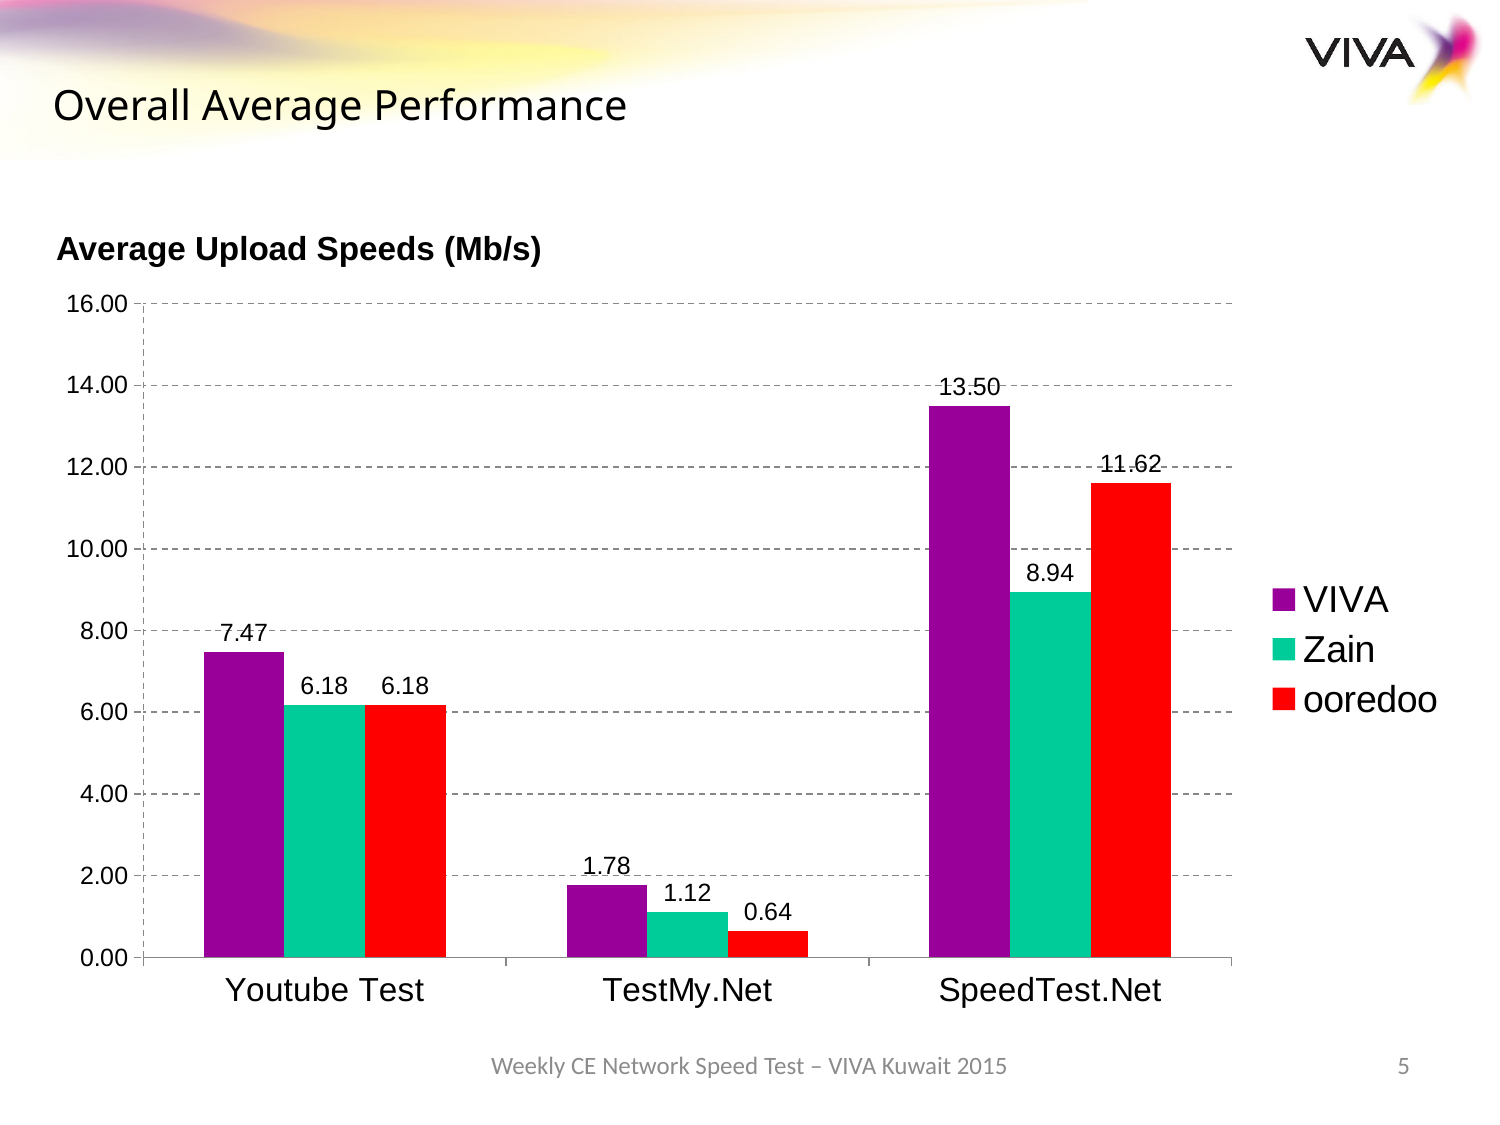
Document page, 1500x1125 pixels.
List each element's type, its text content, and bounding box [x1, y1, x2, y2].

text_box 5 [1074, 1042, 1425, 1103]
chart [37, 275, 1463, 1024]
picture [1300, 12, 1485, 105]
text_box Weekly CE Network Speed Test – VIVA Kuwait 2015 [205, 1042, 1074, 1103]
text_box Average Upload Speeds (Mb/s) [41, 219, 1093, 273]
picture [0, 0, 1089, 160]
text_box Overall Average Performance [37, 24, 1278, 184]
